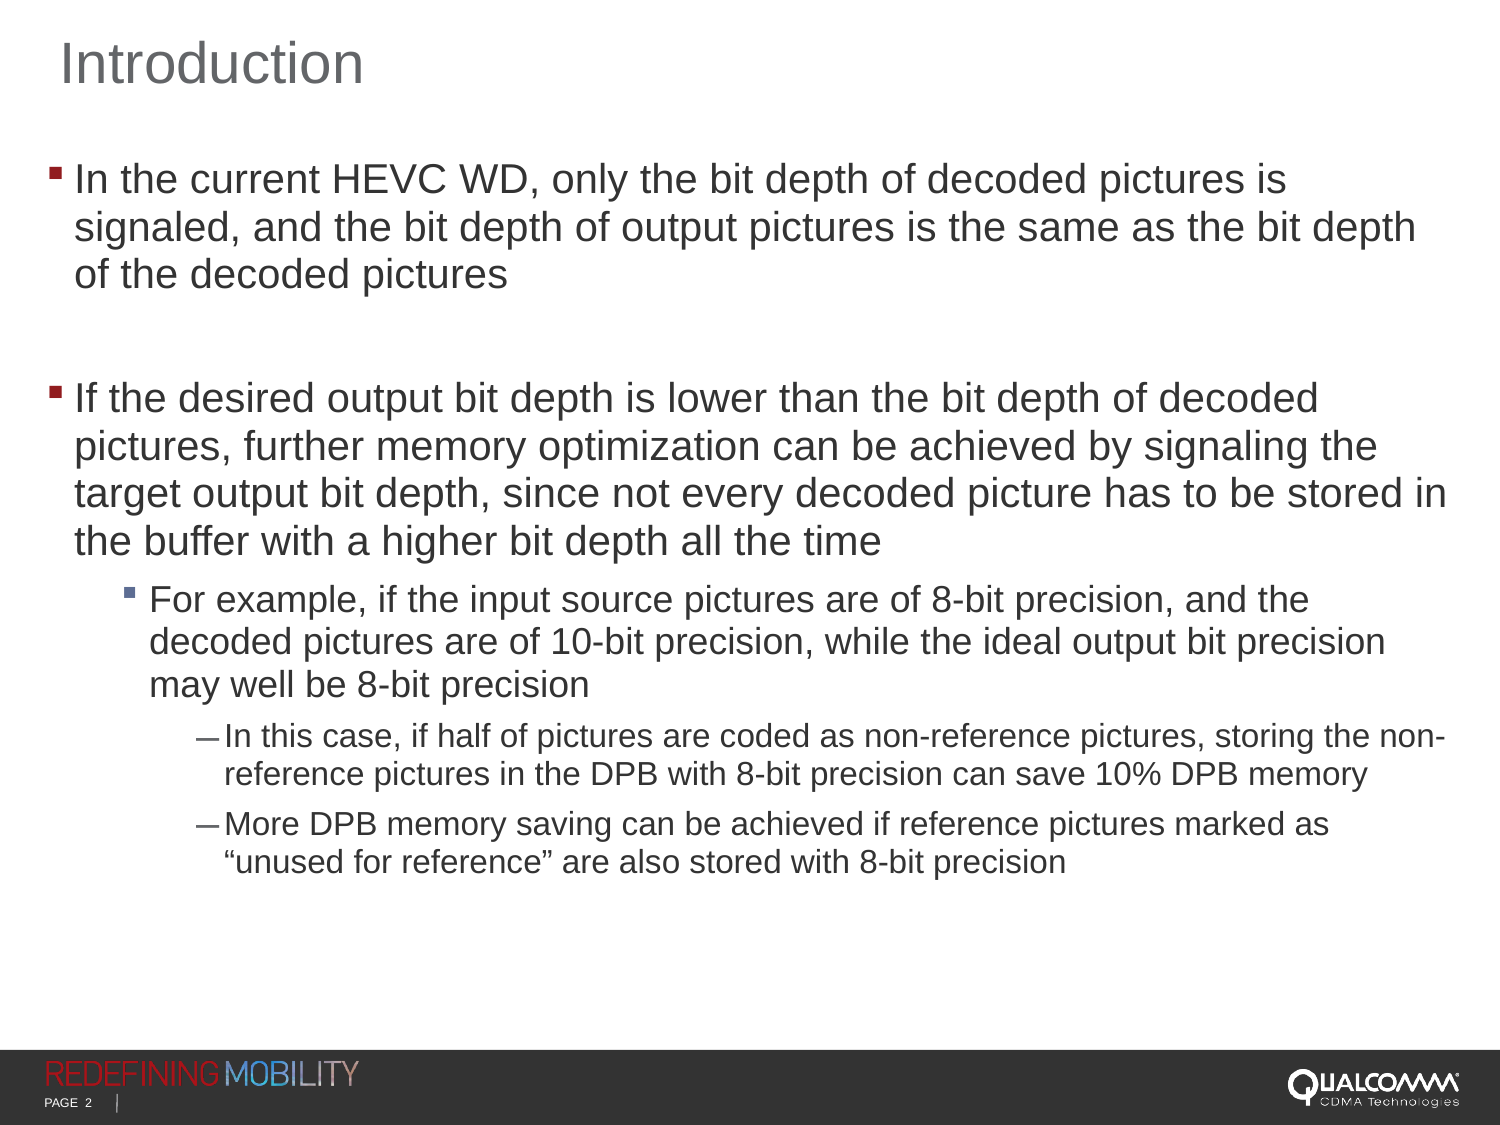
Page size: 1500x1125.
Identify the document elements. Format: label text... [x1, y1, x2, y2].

list In the current HEVC WD, only the bit depth of decoded pictures is signaled, and the bit depth of output pictures is the same as the bit depth of the decoded pictures If the desired output bit depth is lower than the bit depth of decoded pictures, further memory optimization can be achieved by signaling the target output bit depth, since not every decoded picture has to be stored in the buffer with a higher bit depth all the time For example, if the input source pictures are of 8-bit precision, and the decoded pictures are of 10-bit precision, while the ideal output bit precision may well be 8-bit precision In this case, if half of pictures are coded as non-reference pictures, storing the non-reference pictures in the DPB with 8-bit precision can save 10% DPB memory More DPB memory saving can be achieved if reference pictures marked as “unused for reference” are also stored with 8-bit precision [30, 148, 1469, 1021]
title Introduction [44, 20, 1483, 113]
picture [1278, 1058, 1478, 1114]
picture [31, 1049, 369, 1098]
